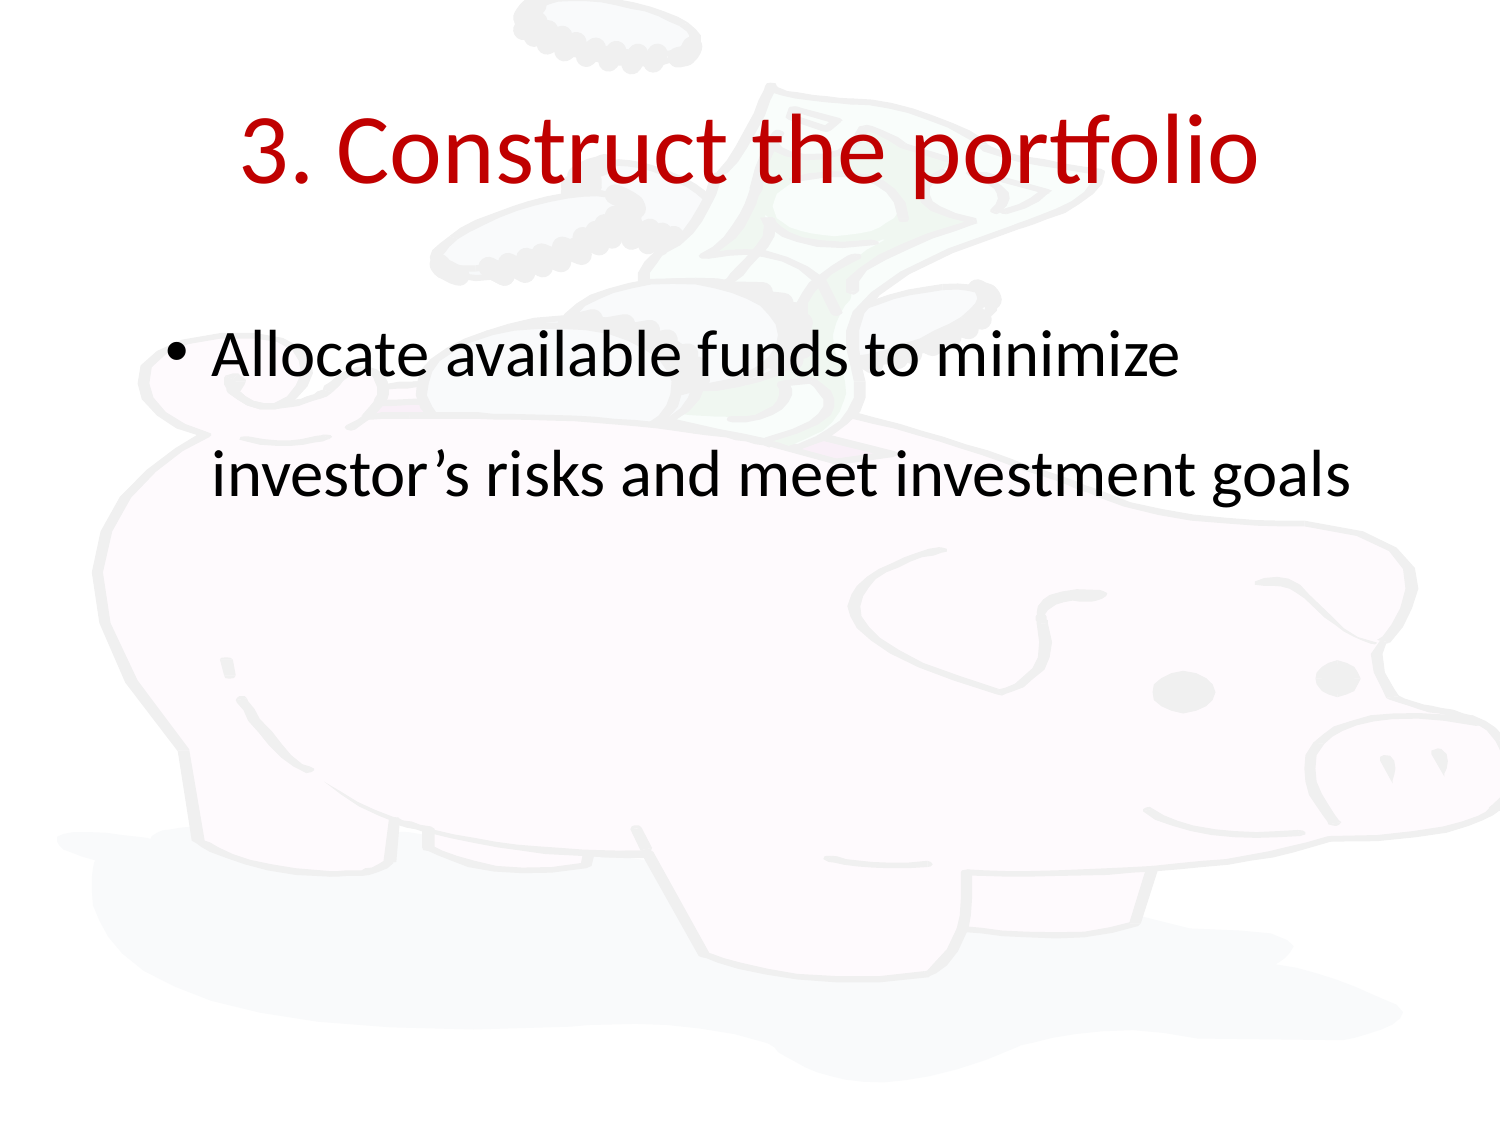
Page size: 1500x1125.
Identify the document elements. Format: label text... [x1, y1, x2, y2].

title 3. Construct the portfolio [0, 50, 1500, 238]
list Allocate available funds to minimize investor’s risks and meet investment goals [75, 262, 1425, 1005]
